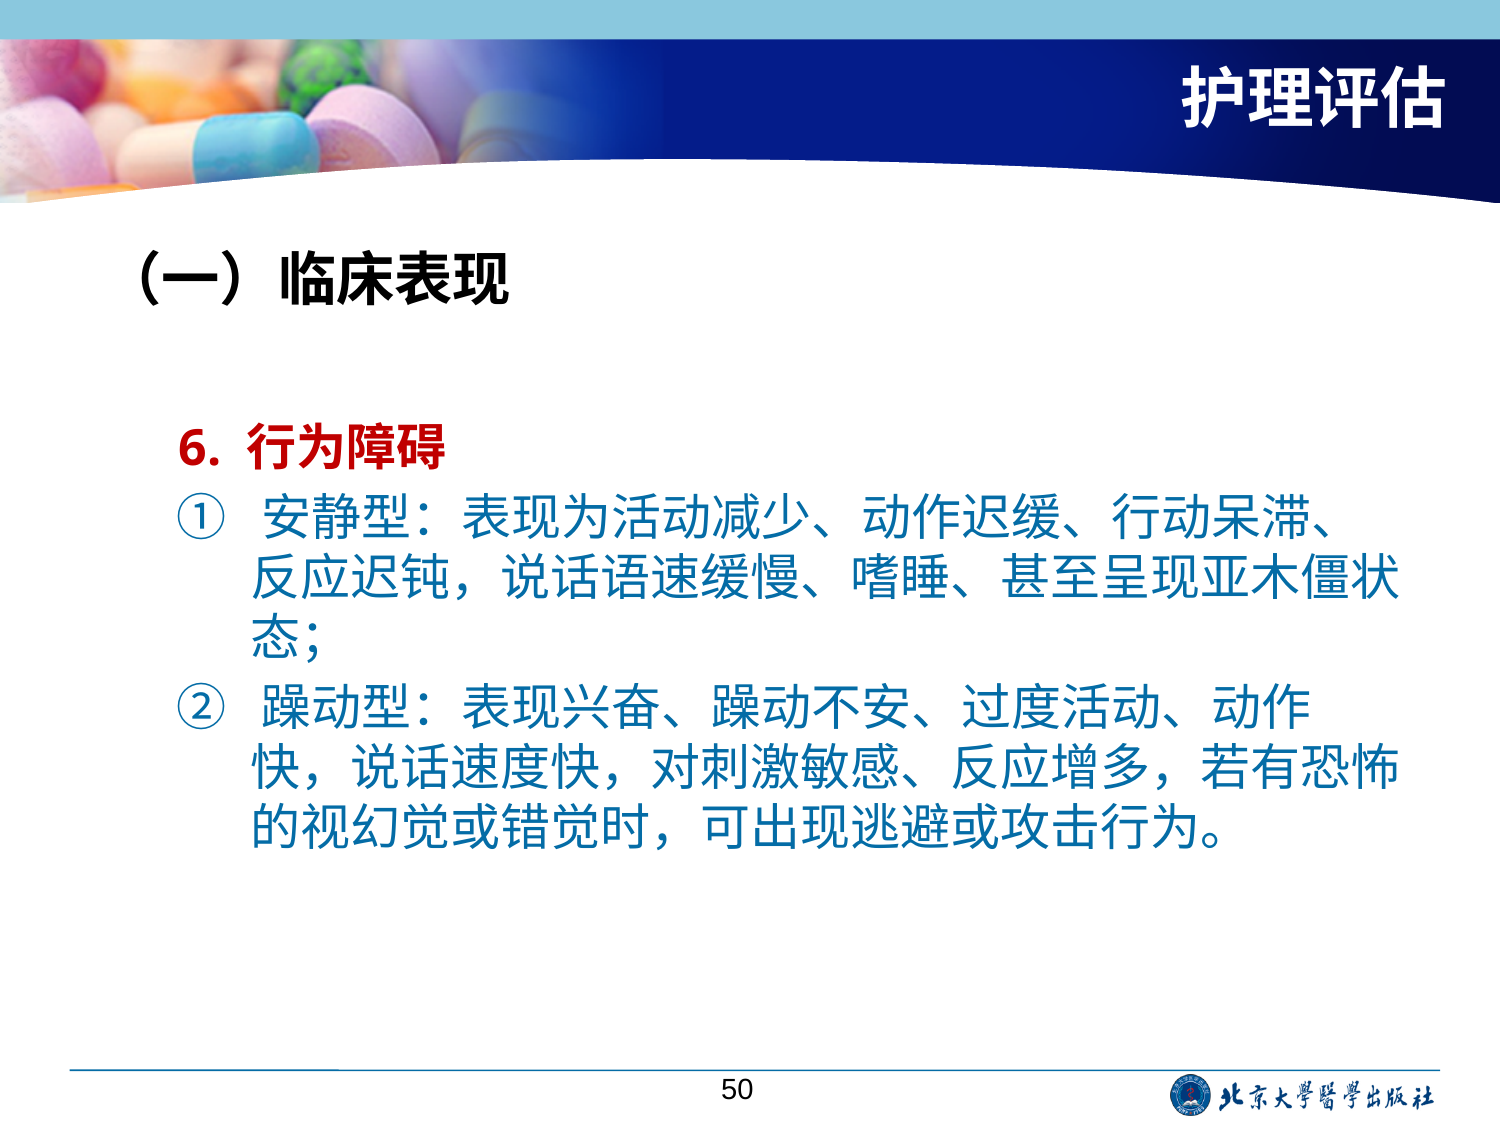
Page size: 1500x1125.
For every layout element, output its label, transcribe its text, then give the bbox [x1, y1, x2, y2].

text_box 50 [562, 1062, 913, 1113]
picture [0, 40, 1500, 203]
list （一）临床表现 6. 行为障碍 ① 安静型：表现为活动减少、动作迟缓、行动呆滞、反应迟钝，说话语速缓慢、嗜睡、甚至呈现亚木僵状态； ② 躁动型：表现兴奋、躁动不安、过度活动、动作快，说话速度快，对刺激敏感、反应增多，若有恐怖的视幻觉或错觉时，可出现逃避或攻击行为。 [88, 234, 1425, 1125]
picture [1425, 1074, 1436, 1118]
title 护理评估 [137, 49, 1463, 143]
